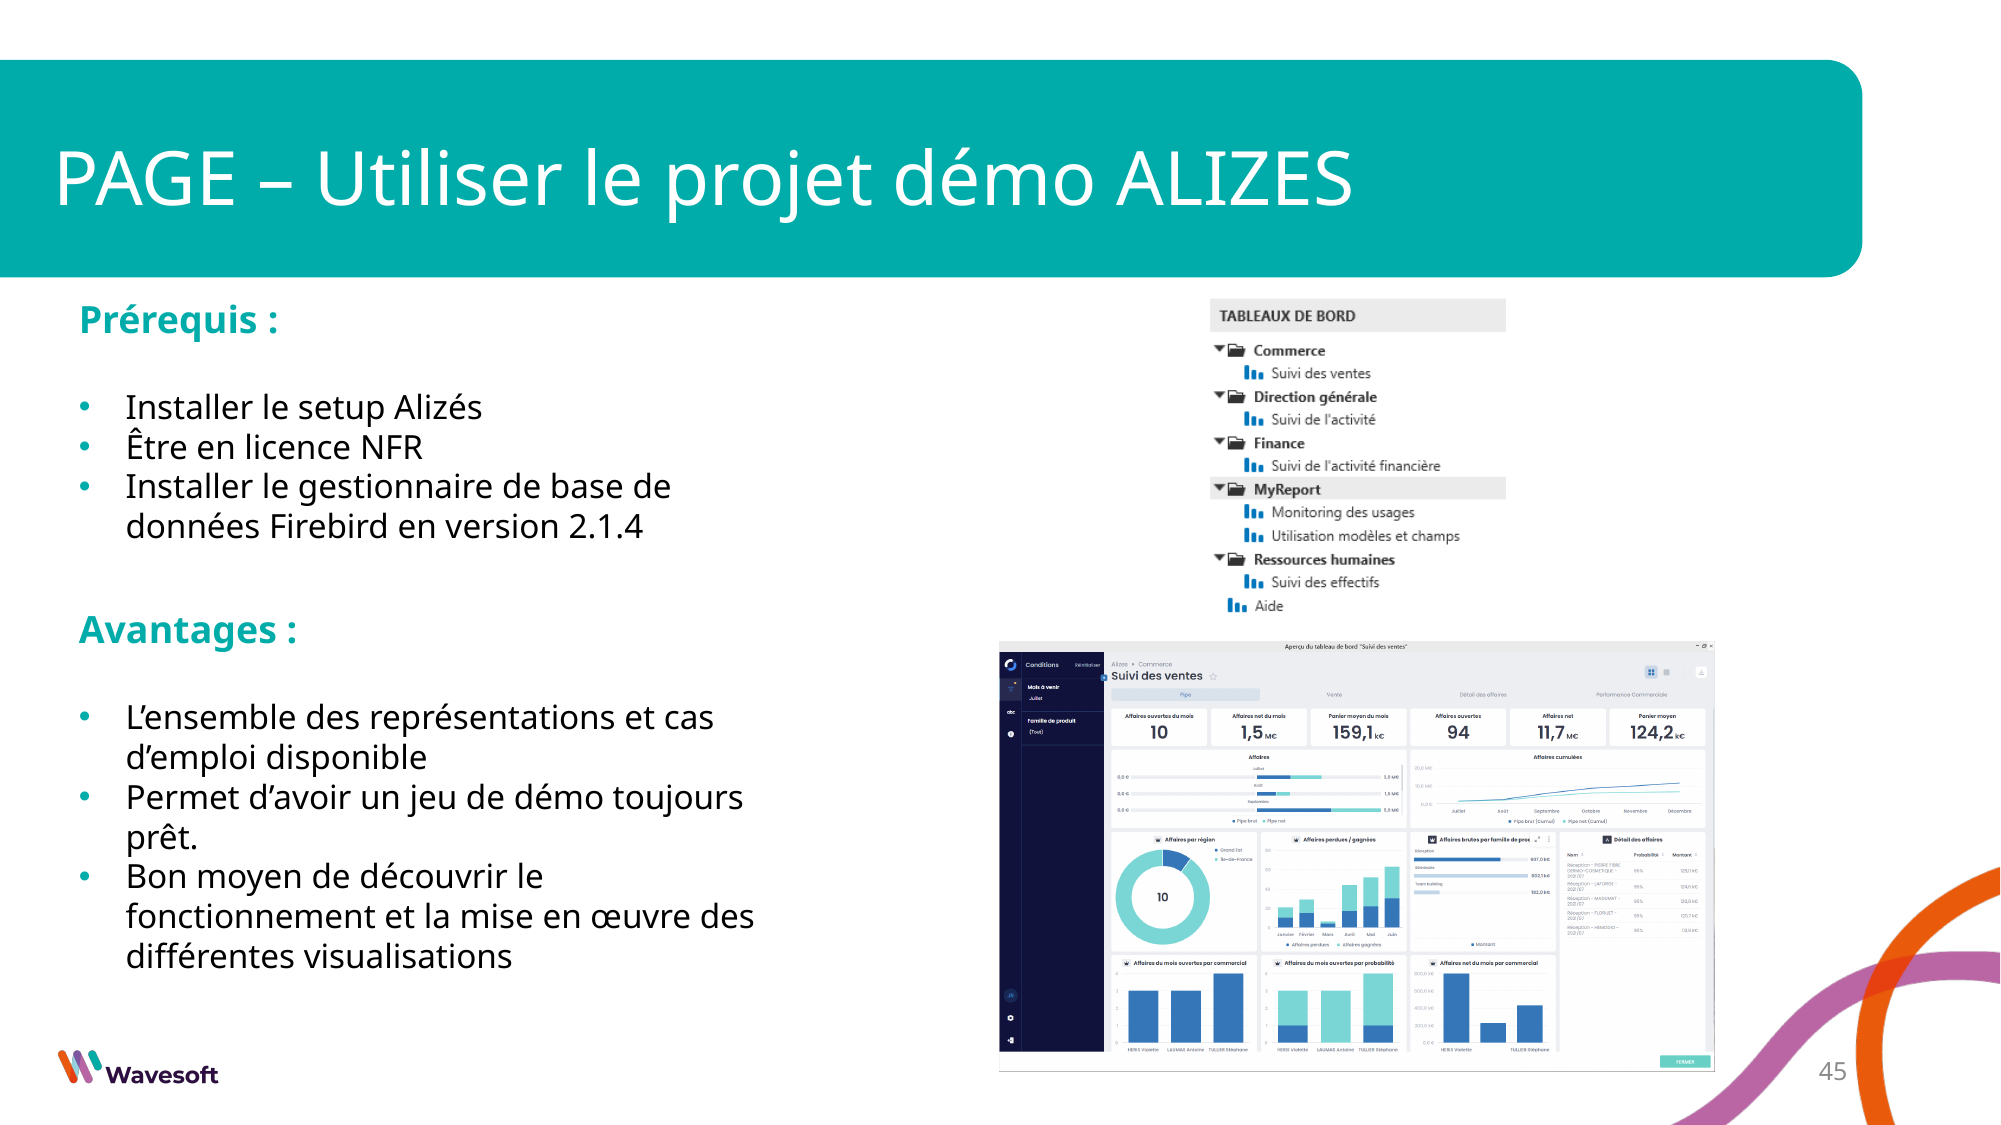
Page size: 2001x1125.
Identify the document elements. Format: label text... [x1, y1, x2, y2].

picture [999, 641, 2001, 1125]
picture [1209, 294, 1506, 636]
slide_number 45 [1412, 1042, 1863, 1103]
picture [38, 1031, 237, 1103]
text_box Avantages : L’ensemble des représentations et cas d’emploi disponible Permet d’avoir un jeu de démo toujours prêt. Bon moyen de découvrir le fonctionnement et la mise en œuvre des différentes visualisations [64, 598, 777, 1023]
title PAGE – Utiliser le projet démo ALIZES [38, 108, 1764, 230]
text_box Prérequis : Installer le setup Alizés Être en licence NFR Installer le gestionnaire de base de données Firebird en version 2.1.4 [64, 288, 789, 638]
